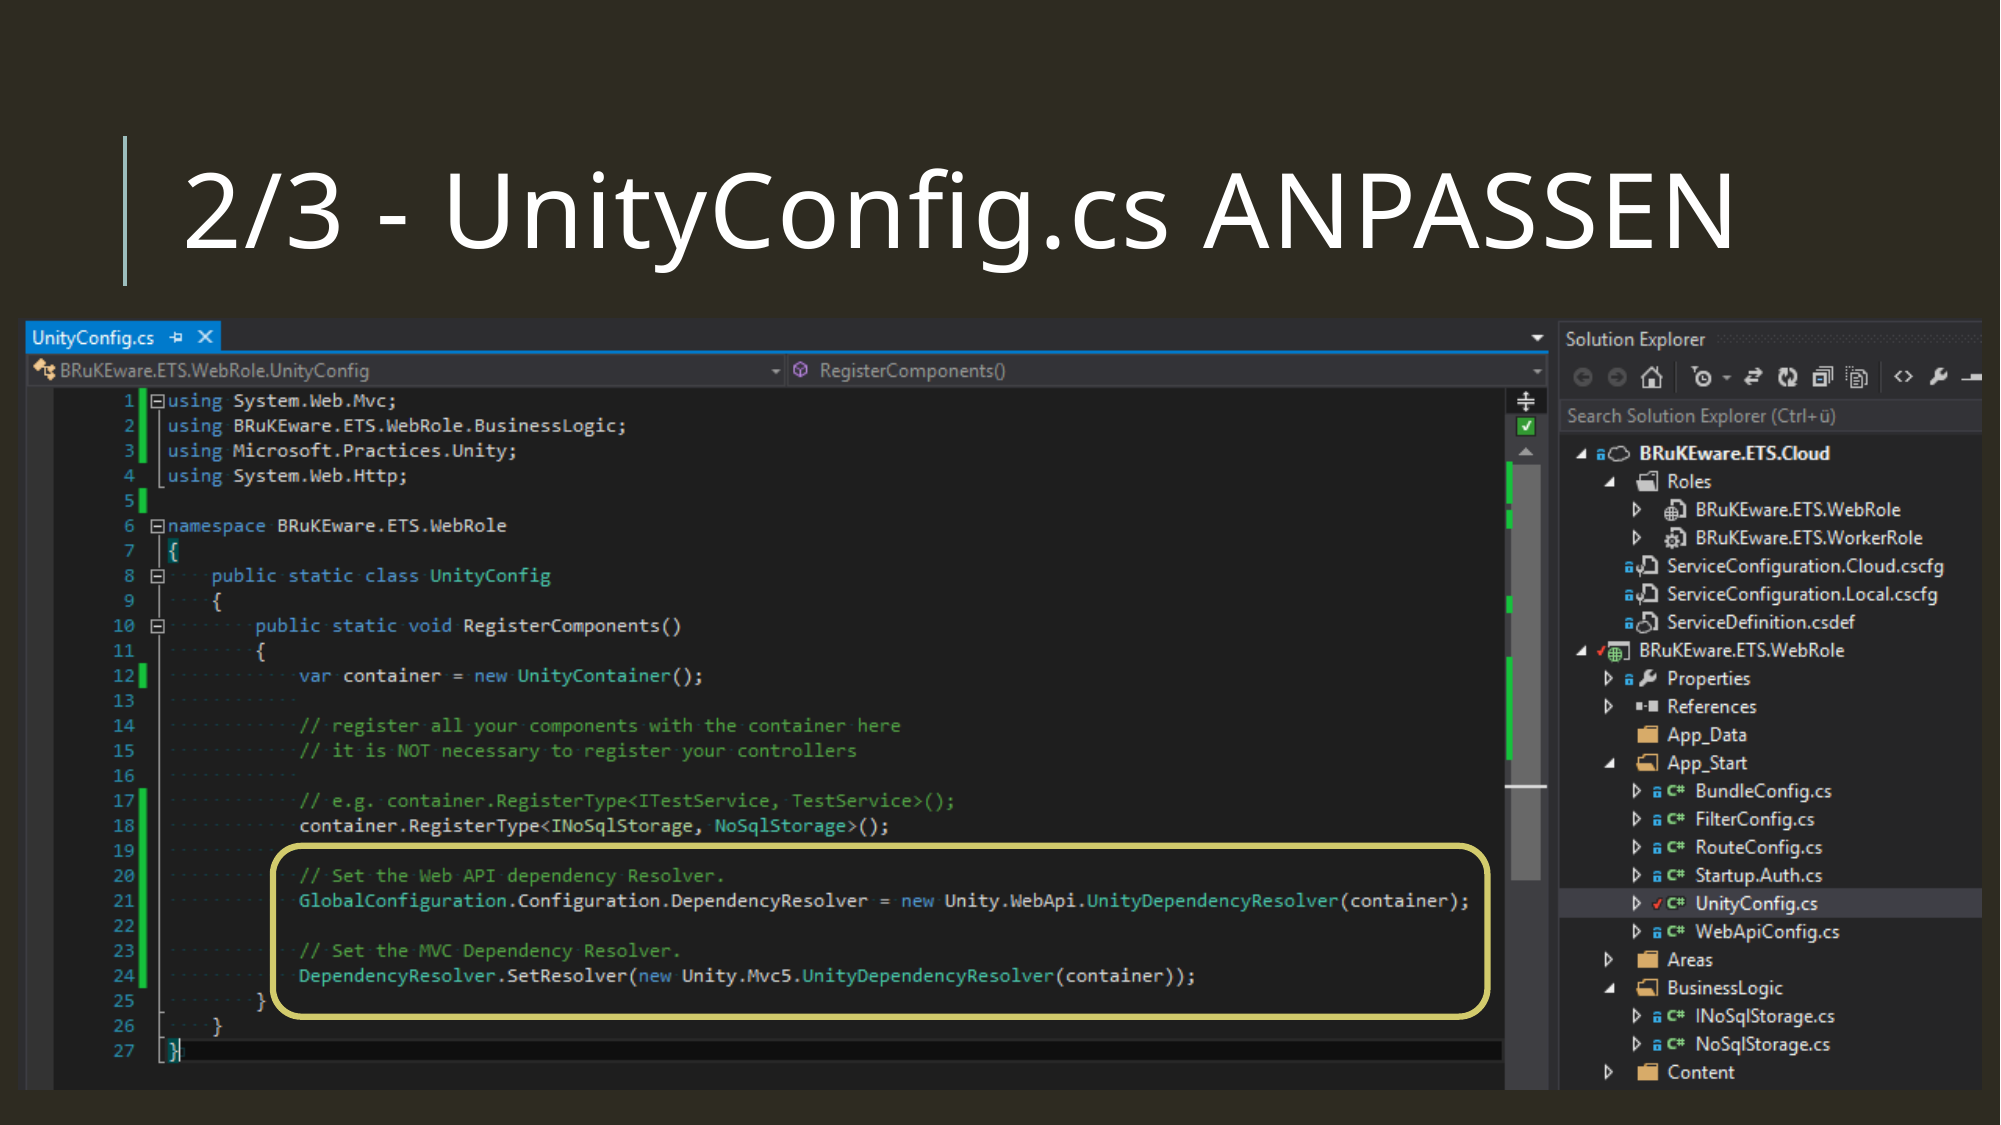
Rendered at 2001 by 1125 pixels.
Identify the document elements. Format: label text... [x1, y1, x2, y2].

picture [18, 317, 1982, 1091]
title 2/3 - UnityConfig.cs anpassen [168, 96, 1763, 313]
